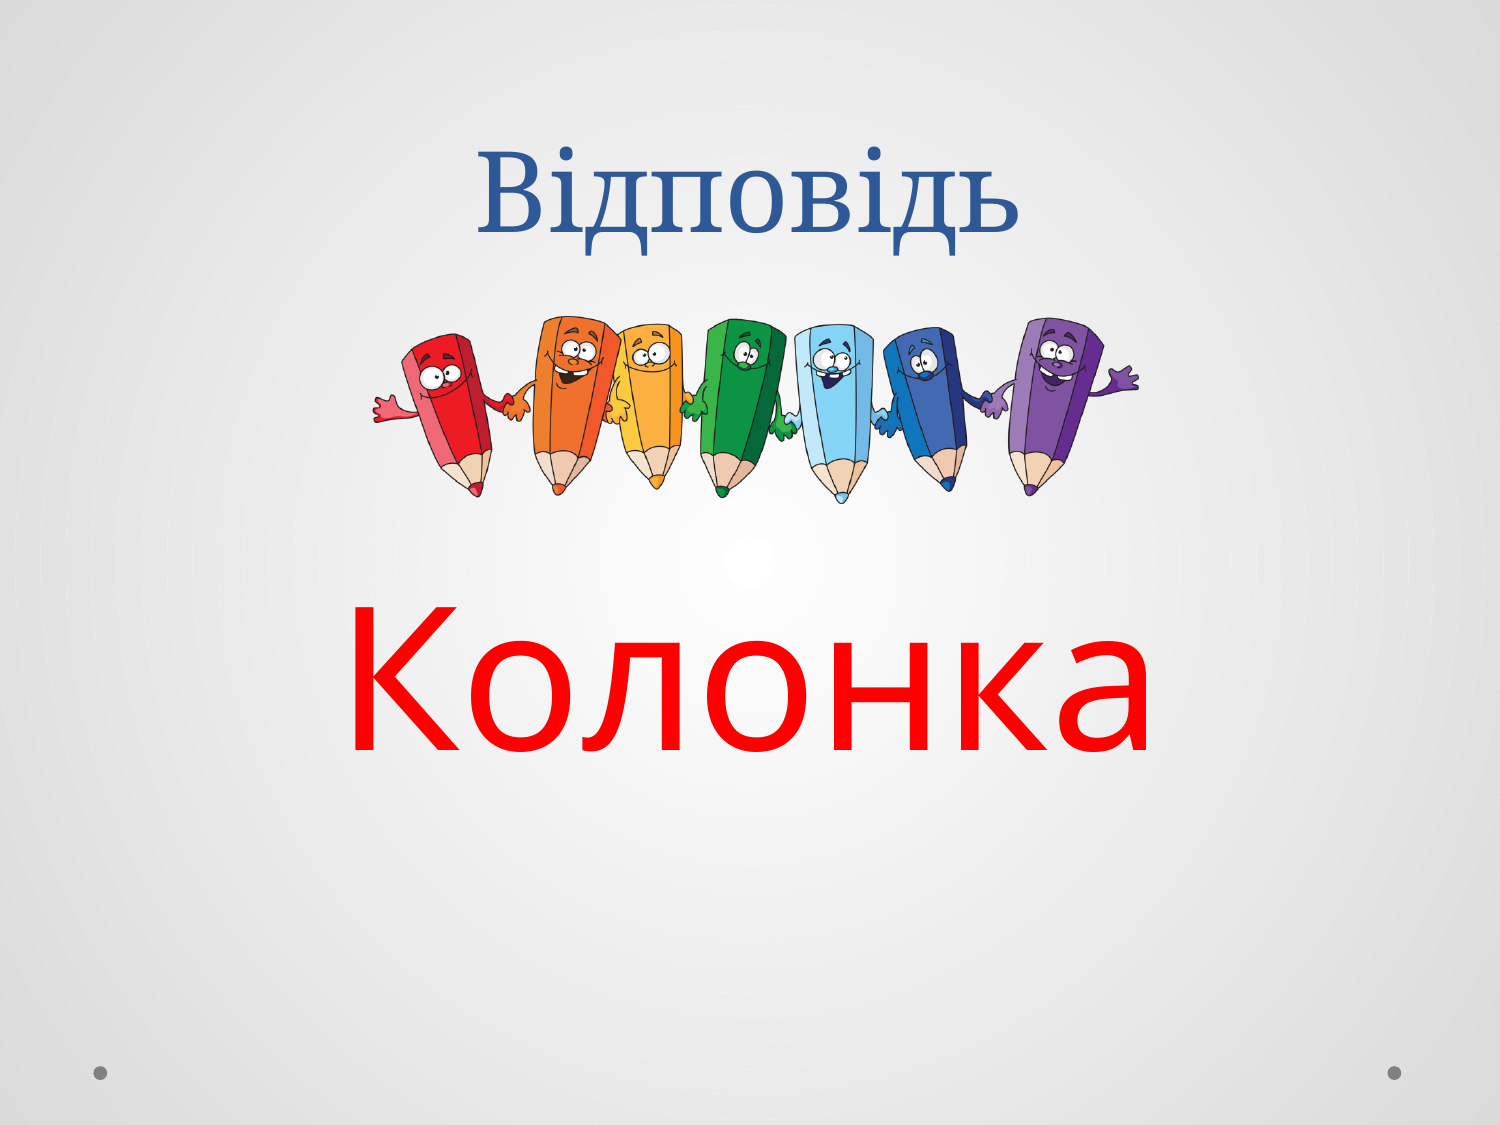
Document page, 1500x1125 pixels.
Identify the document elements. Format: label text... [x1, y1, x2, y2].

picture [372, 314, 1140, 504]
list Колонка [75, 262, 1425, 1005]
title Відповідь [75, 0, 1425, 262]
